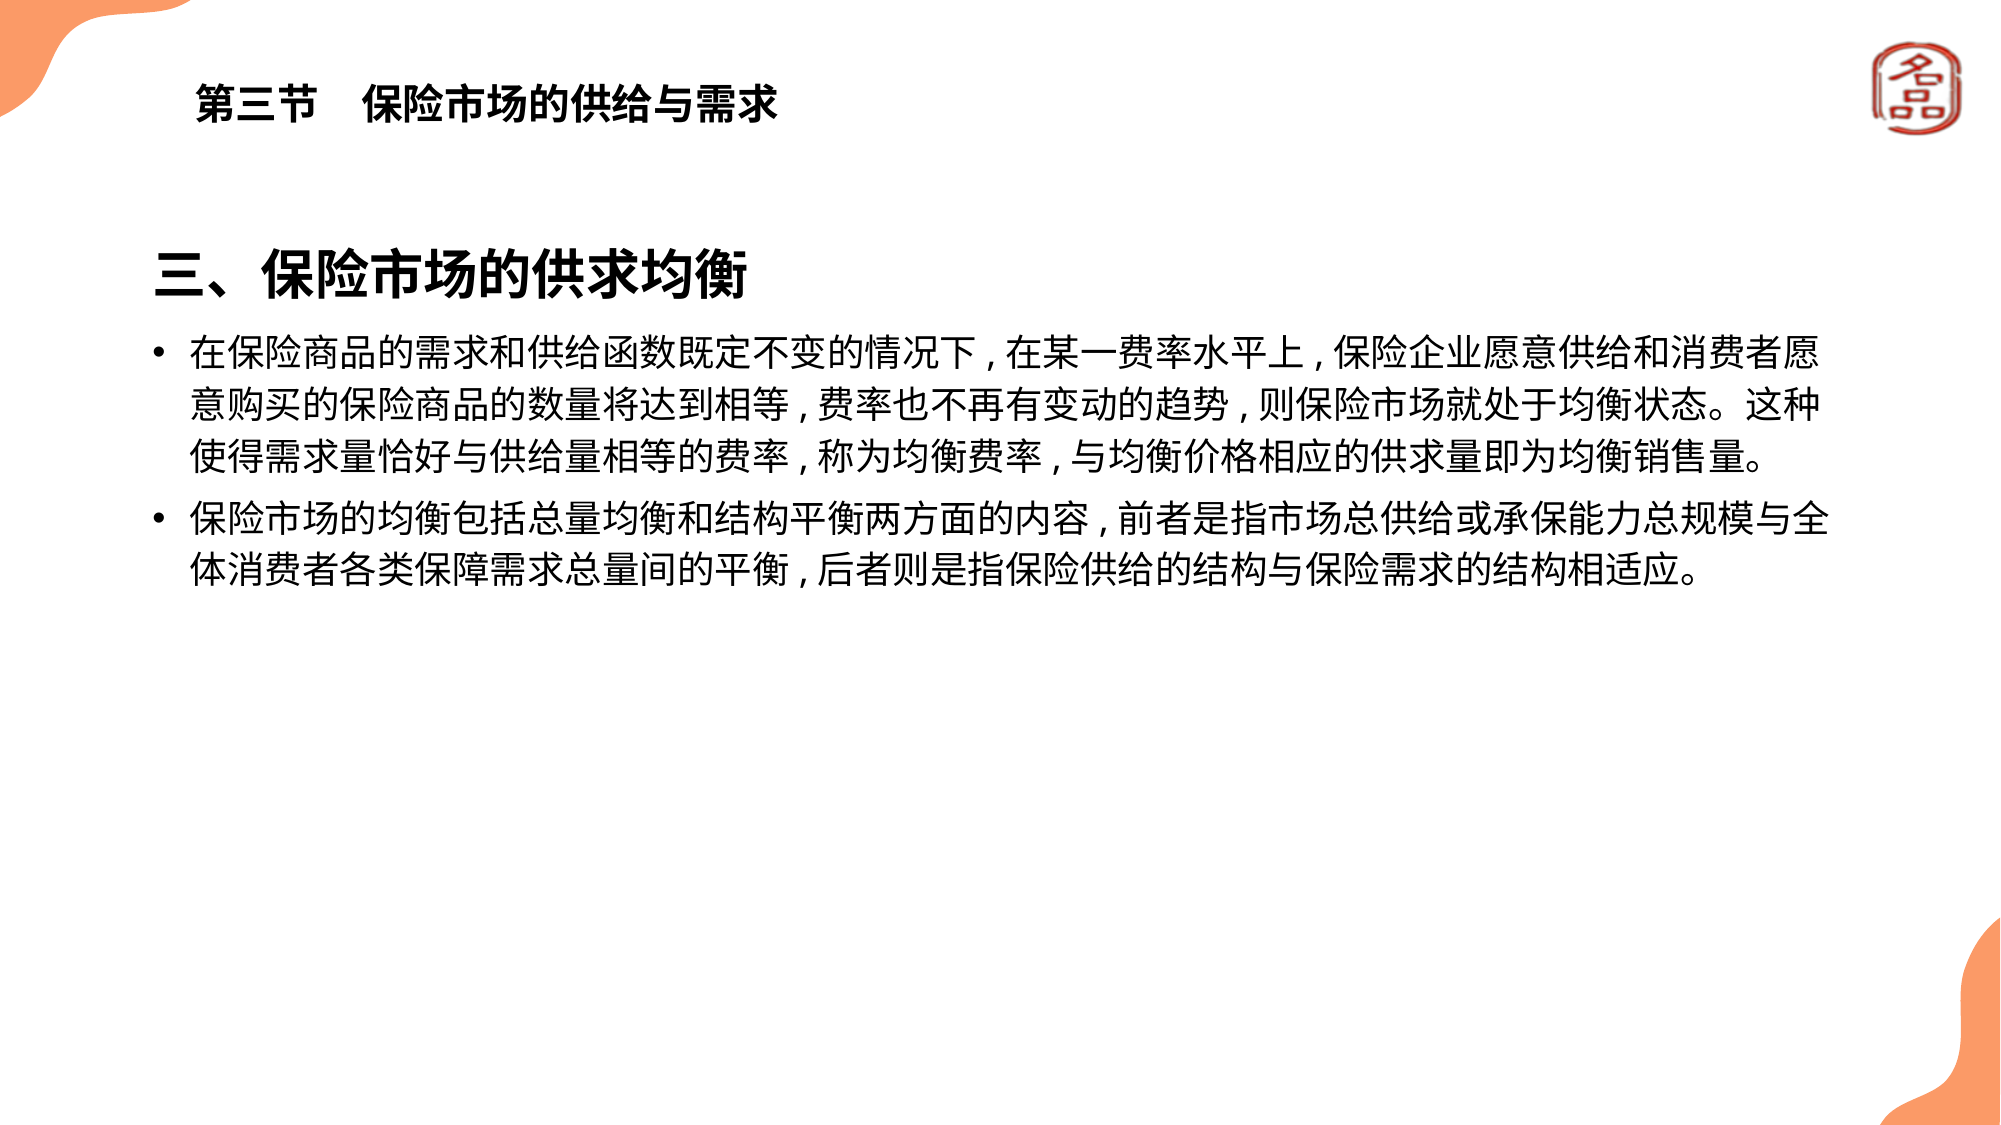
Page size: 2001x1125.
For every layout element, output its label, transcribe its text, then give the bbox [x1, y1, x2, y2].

picture [1861, 10, 1990, 147]
title 第三节 保险市场的供给与需求 [137, 60, 1863, 152]
list 三、保险市场的供求均衡 在保险商品的需求和供给函数既定不变的情况下,在某一费率水平上,保险企业愿意供给和消费者愿意购买的保险商品的数量将达到相等,费率也不再有变动的趋势,则保险市场就处于均衡状态。这种使得需求量恰好与供给量相等的费率,称为均衡费率,与均衡价格相应的供求量即为均衡销售量。 保险市场的均衡包括总量均衡和结构平衡两方面的内容,前者是指市场总供给或承保能力总规模与全体消费者各类保障需求总量间的平衡,后者则是指保险供给的结构与保险需求的结构相适应。 [137, 217, 1863, 1031]
